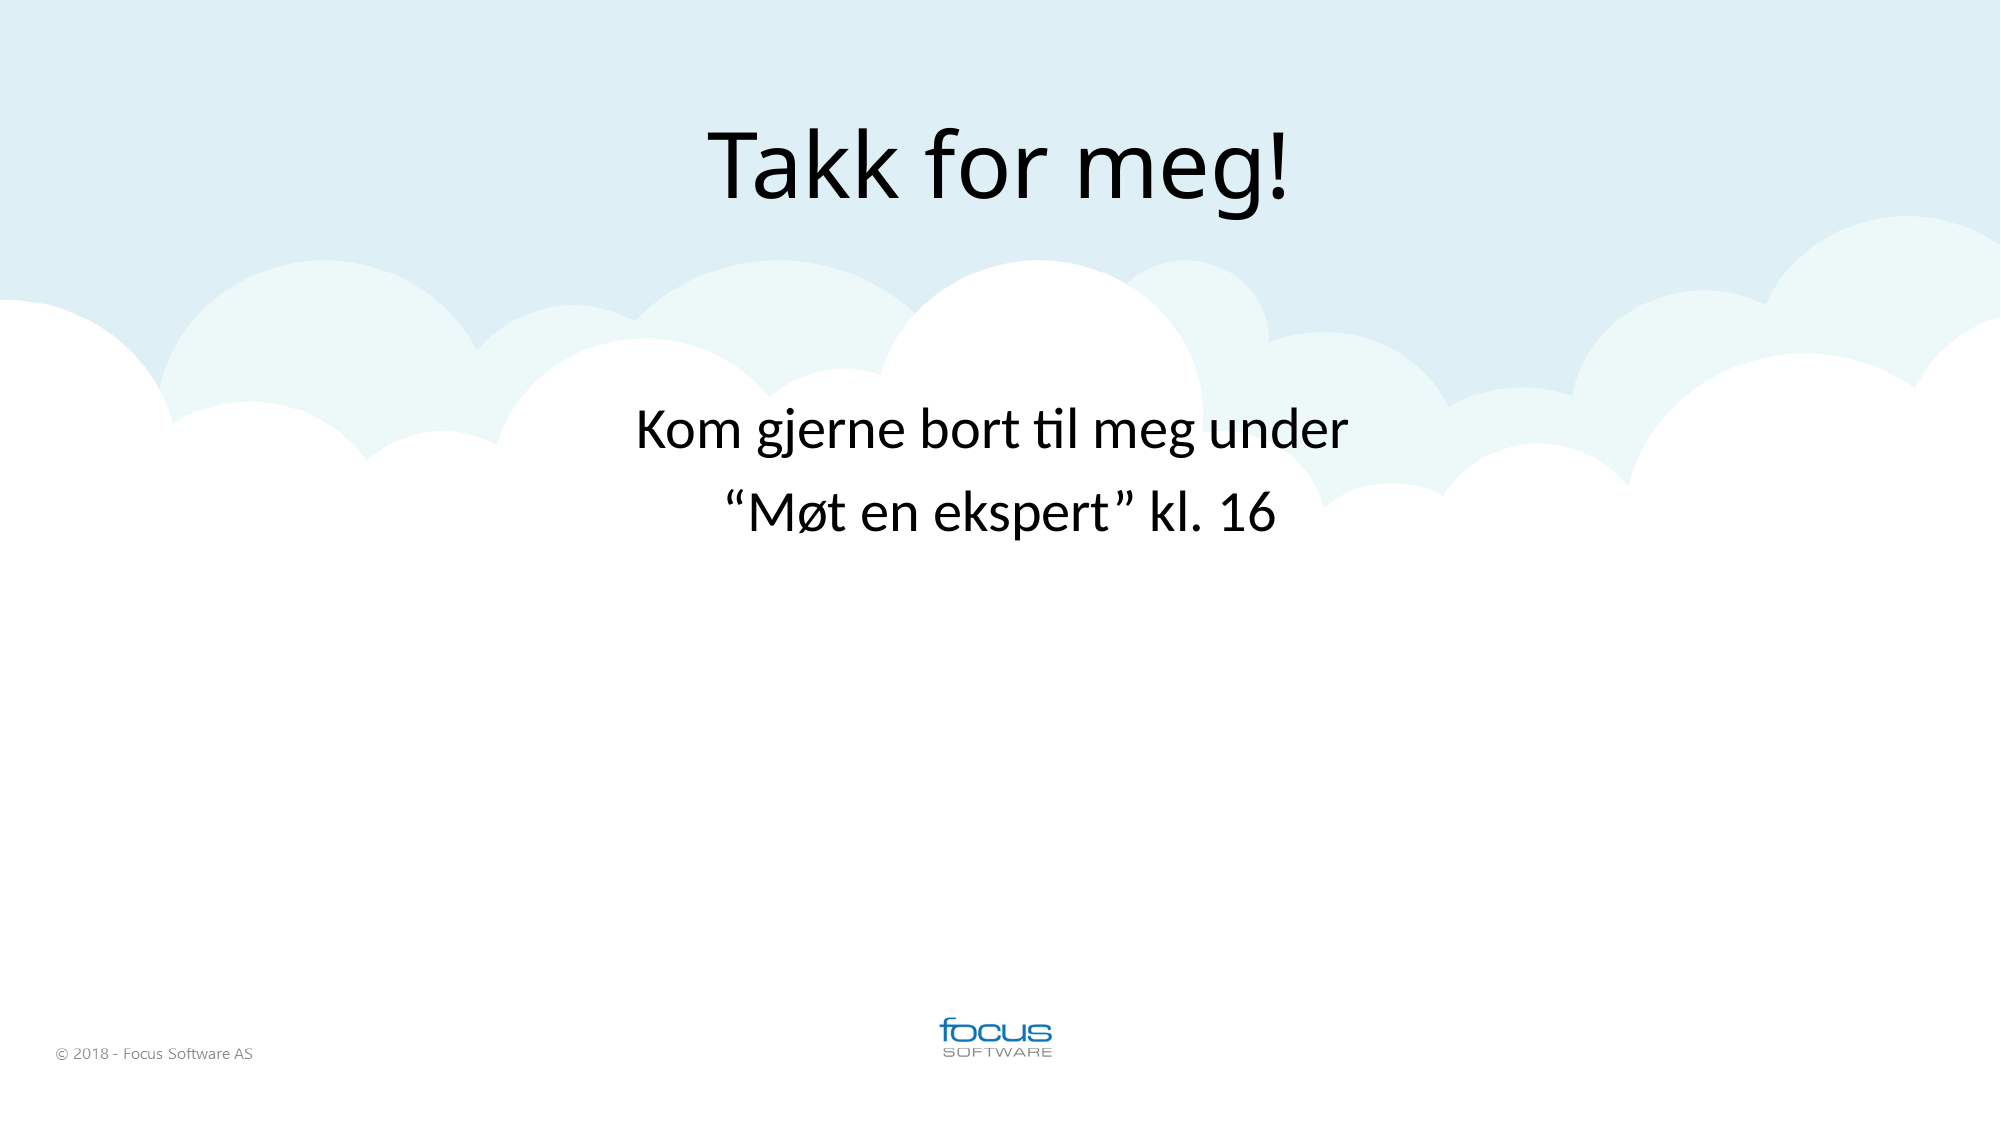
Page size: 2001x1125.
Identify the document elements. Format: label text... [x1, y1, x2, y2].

title Takk for meg! [137, 59, 1863, 278]
list Kom gjerne bort til meg under “Møt en ekspert” kl. 16 [137, 299, 1863, 1014]
picture [0, 0, 2001, 1125]
